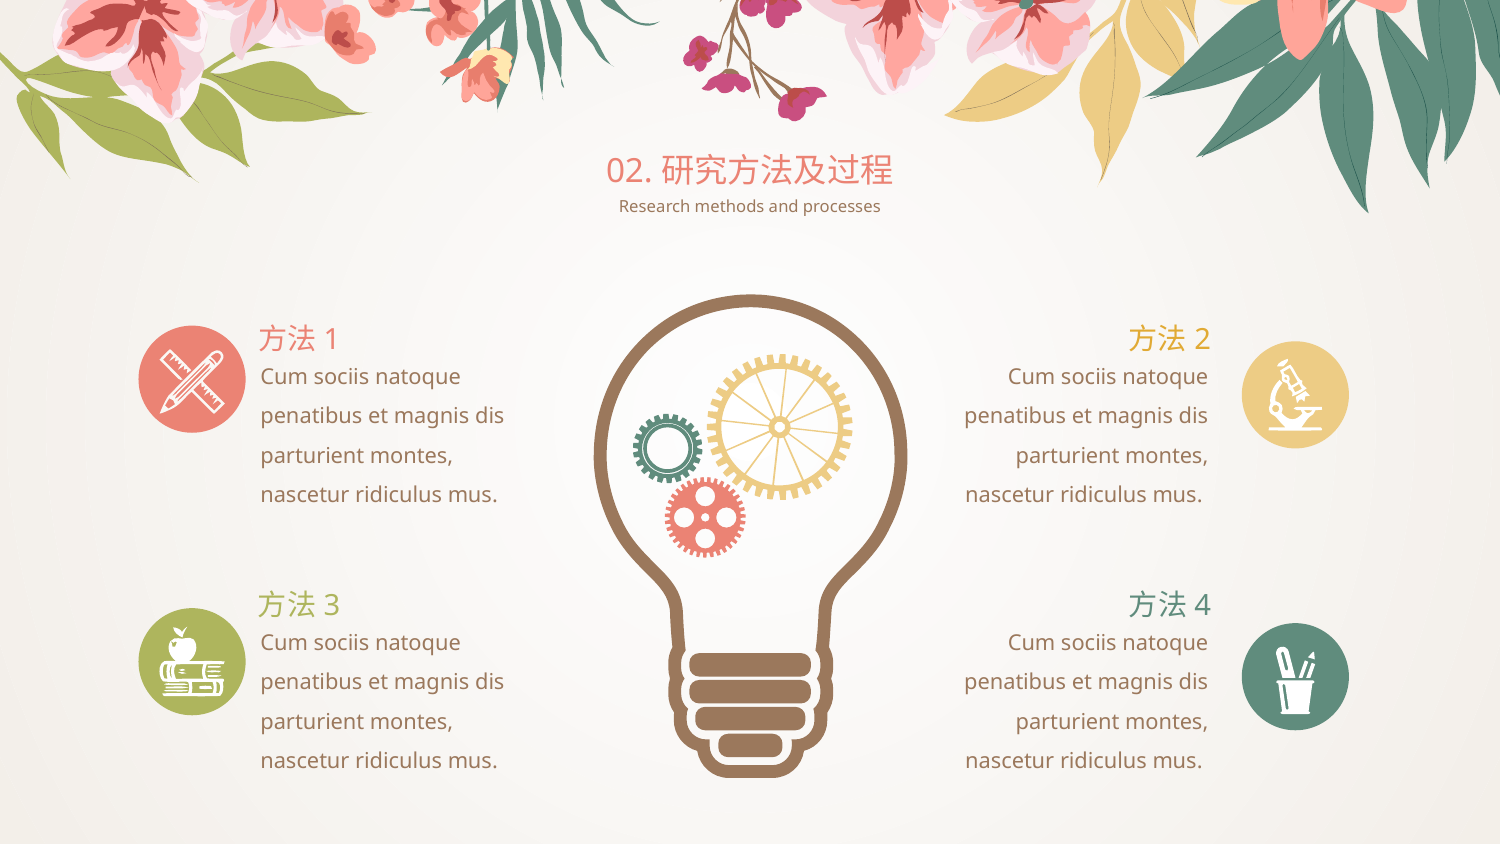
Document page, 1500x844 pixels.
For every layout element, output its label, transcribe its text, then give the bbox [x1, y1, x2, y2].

text_box 02.研究方法及过程 [591, 142, 909, 197]
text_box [138, 608, 246, 716]
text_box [138, 325, 246, 433]
text_box 方法1 [243, 312, 356, 363]
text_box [1241, 623, 1349, 731]
text_box Cum sociis natoque penatibus et magnis dis parturient montes, nascetur ridiculus mus. [245, 608, 562, 781]
text_box 方法2 [1114, 312, 1226, 363]
text_box 方法4 [1114, 578, 1226, 629]
text_box 方法3 [243, 578, 355, 629]
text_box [1241, 341, 1349, 449]
text_box Cum sociis natoque penatibus et magnis dis parturient montes, nascetur ridiculus mus. [907, 608, 1224, 781]
text_box Cum sociis natoque penatibus et magnis dis parturient montes, nascetur ridiculus mus. [909, 342, 1224, 515]
text_box Research methods and processes [604, 188, 896, 224]
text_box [593, 294, 909, 778]
text_box Cum sociis natoque penatibus et magnis dis parturient montes, nascetur ridiculus mus. [245, 342, 562, 515]
